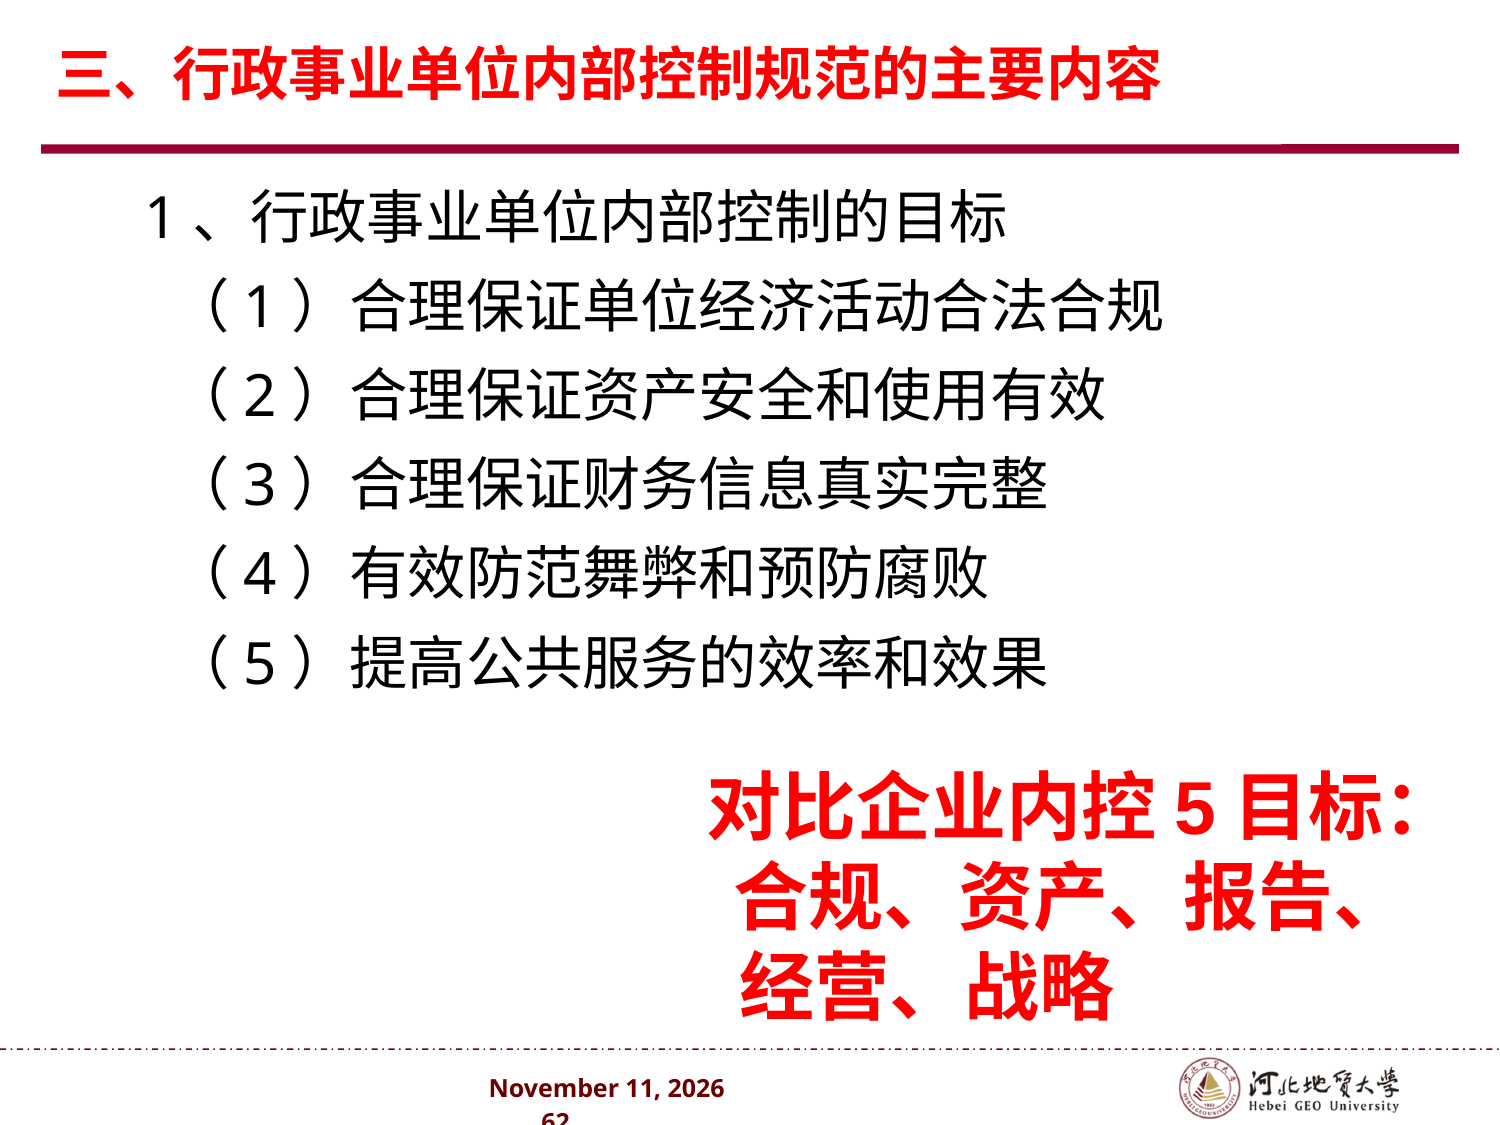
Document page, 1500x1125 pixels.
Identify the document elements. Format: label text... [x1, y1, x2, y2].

picture [1159, 1049, 1420, 1125]
text_box 对比企业内控5目标： 合规、资产、报告、 经营、战略 [655, 752, 1435, 1038]
list 1、行政事业单位内部控制的目标 （1）合理保证单位经济活动合法合规 （2）合理保证资产安全和使用有效 （3）合理保证财务信息真实完整 （4）有效防范舞弊和预防腐败 （5）提高公共服务的效率和效果 [40, 172, 1460, 1036]
text_box 三、行政事业单位内部控制规范的主要内容 [41, 19, 1459, 126]
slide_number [473, 1064, 990, 1109]
